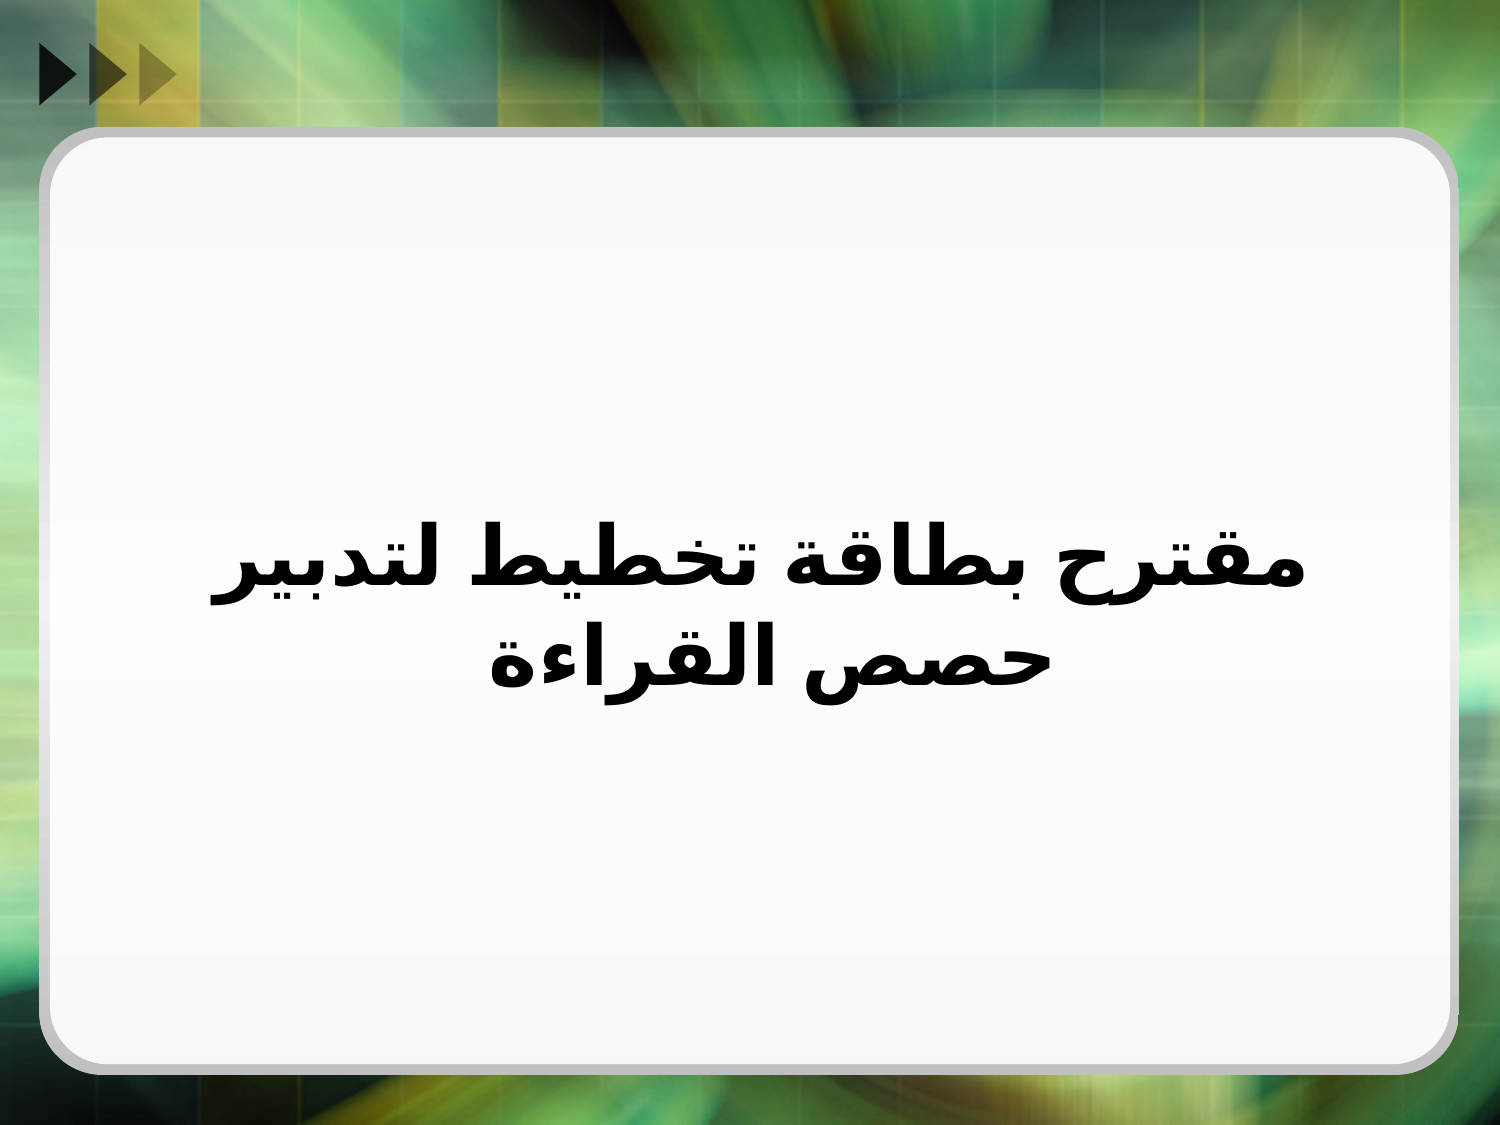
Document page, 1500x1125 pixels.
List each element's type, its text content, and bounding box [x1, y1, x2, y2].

list مقترح بطاقة تخطيط لتدبير حصص القراءة [87, 174, 1438, 1038]
picture [0, 0, 1500, 1125]
